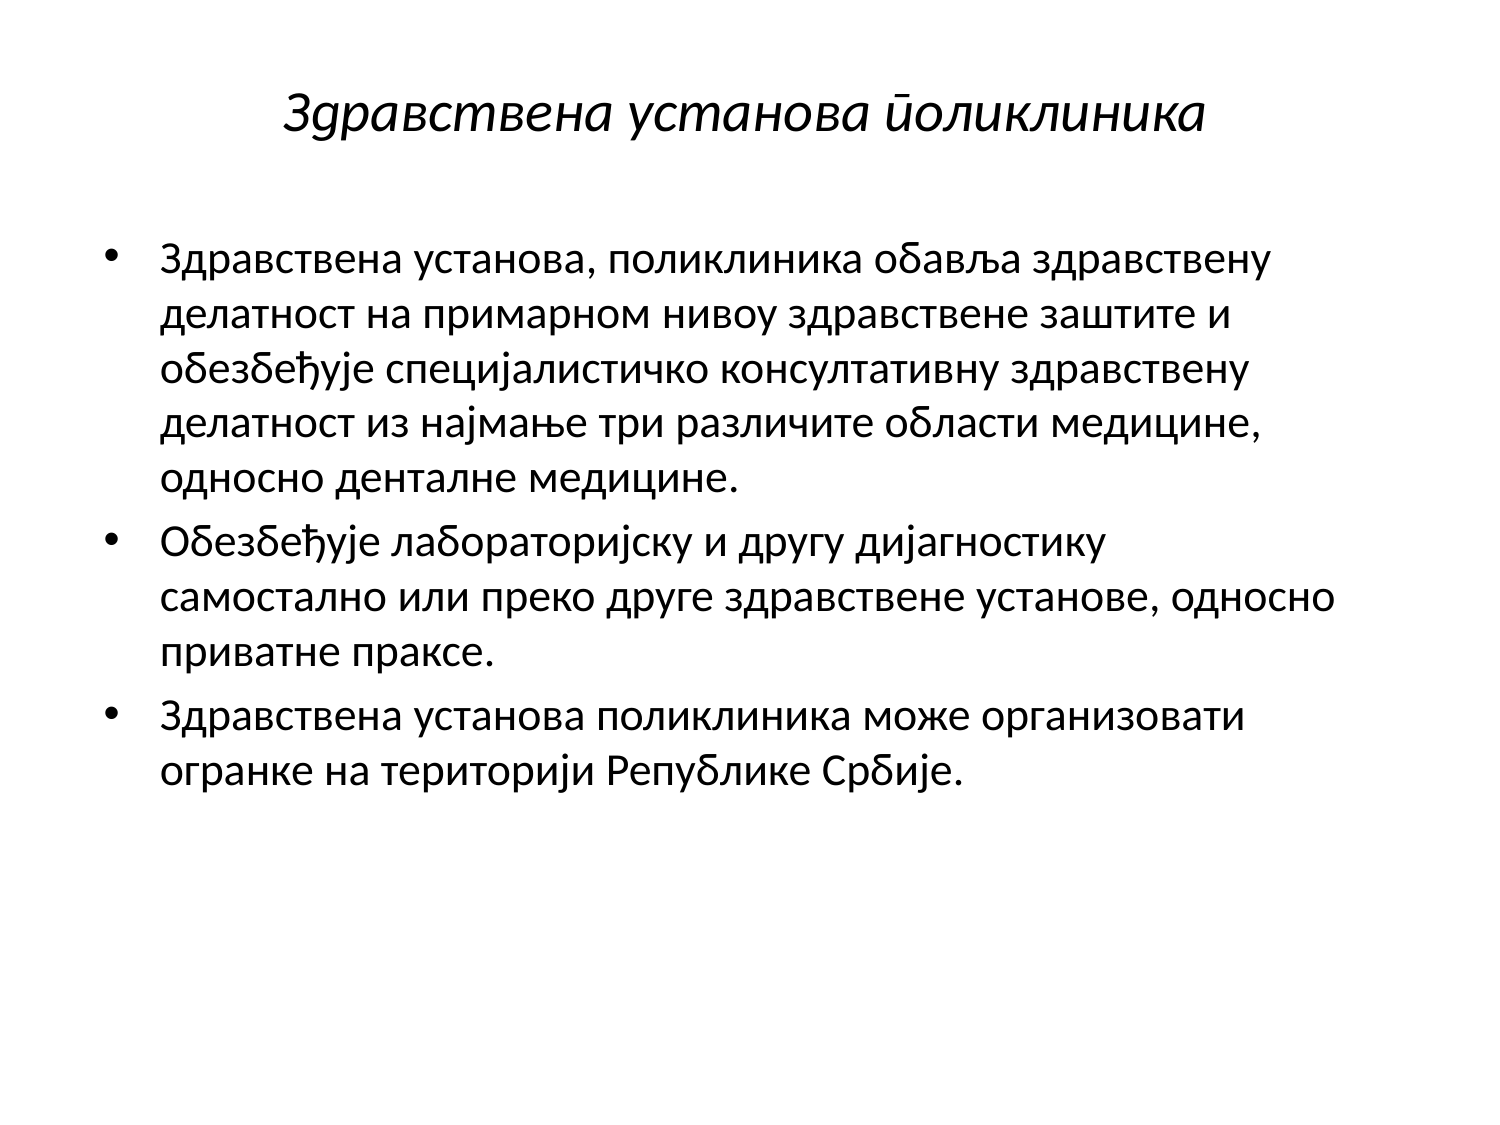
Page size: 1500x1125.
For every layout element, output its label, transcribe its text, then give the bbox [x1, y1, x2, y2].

title Здравствена установа поликлиника [76, 30, 1427, 185]
list Здравствена установа, поликлиника обавља здравствену делатност на примарном нивоу здравствене заштите и обезбеђује специјалистичко консултативну здравствену делатност из најмање три различите области медицине, односно денталне медицине. Oбезбеђује лабораторијску и другу дијагностику самостално или преко друге здравствене установе, односно приватне праксе. Здравствена установа поликлиника може организовати огранке на територији Републике Србије. [88, 219, 1355, 1015]
